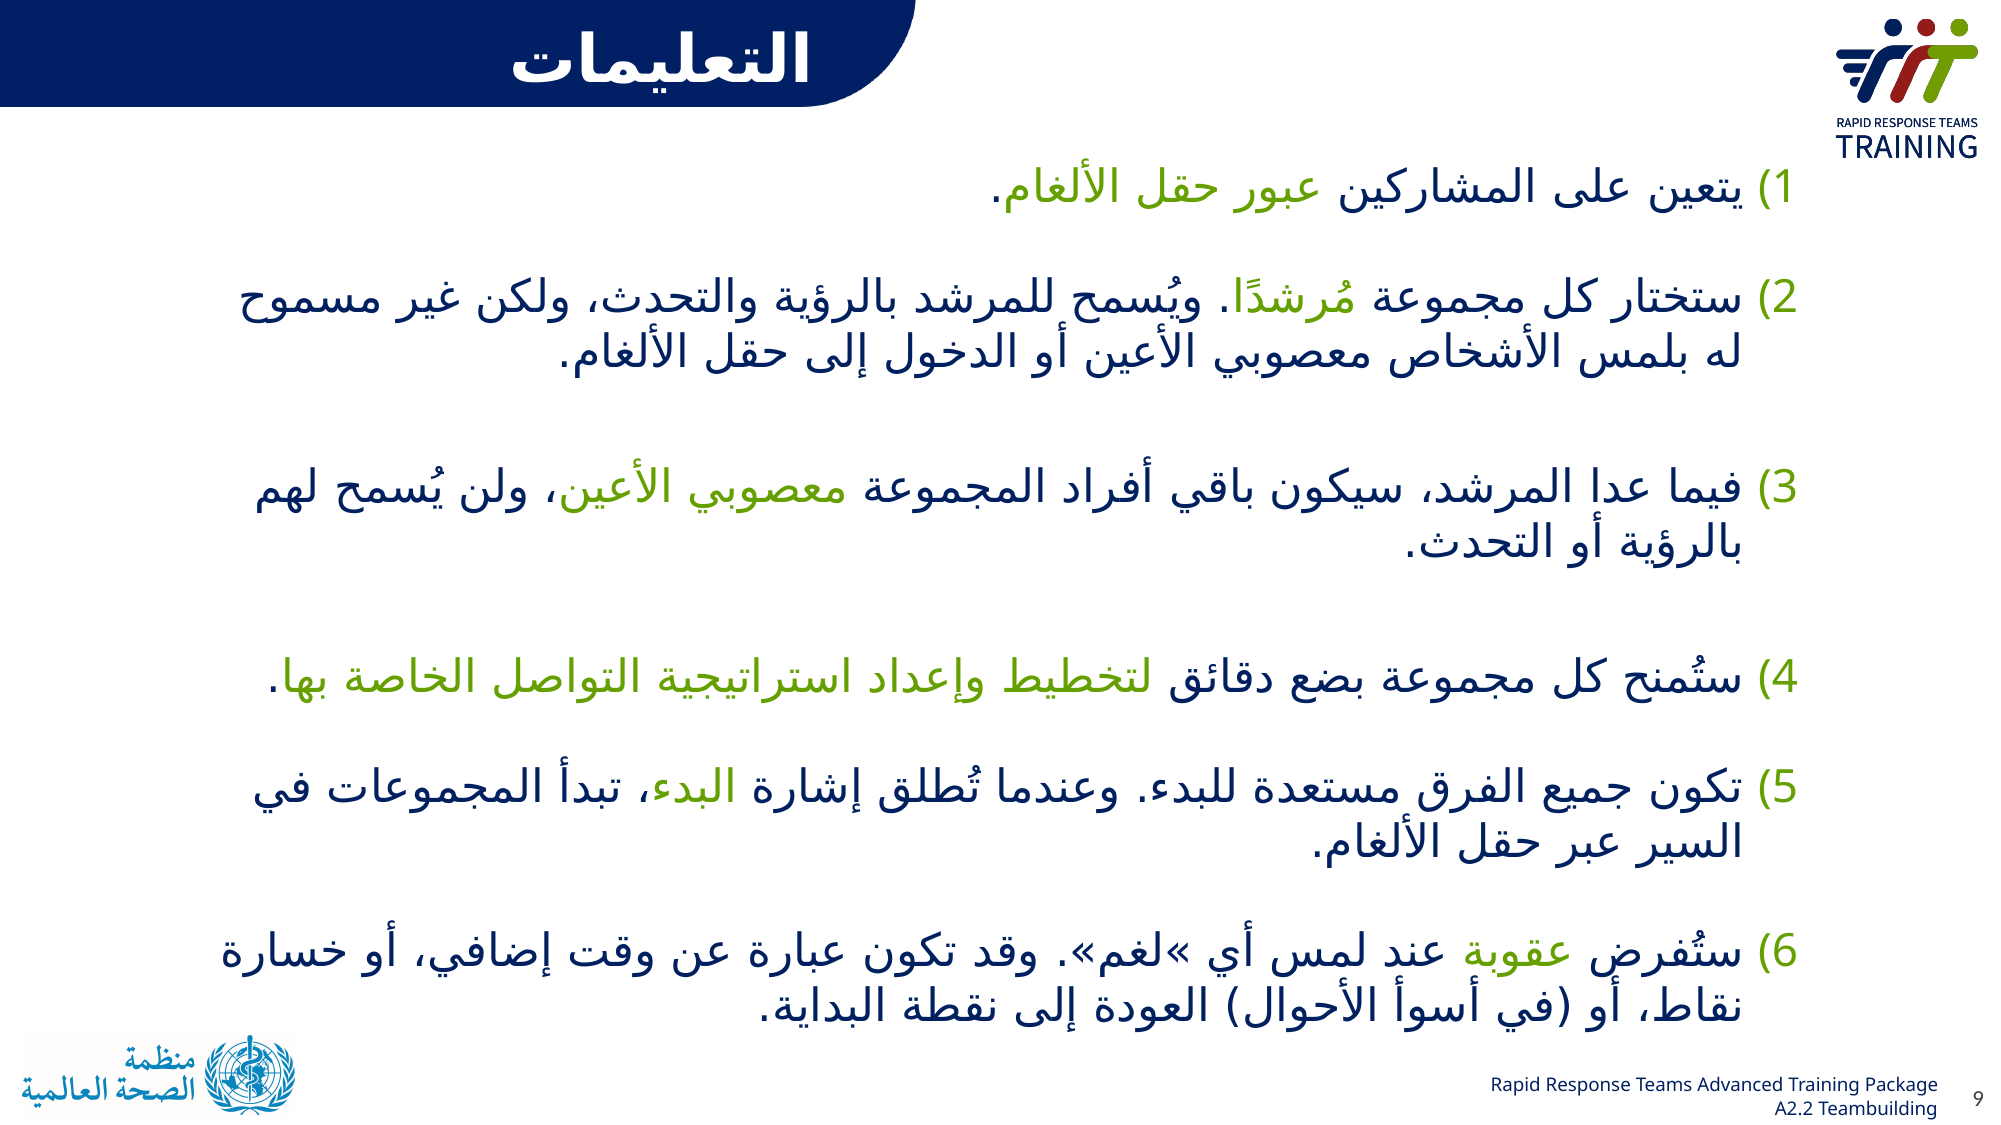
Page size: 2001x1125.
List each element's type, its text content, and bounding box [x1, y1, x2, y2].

picture [22, 1035, 295, 1115]
picture [1835, 19, 1978, 167]
picture [0, 0, 916, 107]
picture [252, 1050, 258, 1059]
text_box يتعين على المشاركين عبور حقل الألغام. ستختار كل مجموعة مُرشدًا. ويُسمح للمرشد بالرؤية والتحدث، ولكن غير مسموح له بلمس الأشخاص معصوبي الأعين أو الدخول إلى حقل الألغام. فيما عدا المرشد، سيكون باقي أفراد المجموعة معصوبي الأعين، ولن يُسمح لهم بالرؤية أو التحدث. ستُمنح كل مجموعة بضع دقائق لتخطيط وإعداد استراتيجية التواصل الخاصة بها. تكون جميع الفرق مستعدة للبدء. وعندما تُطلق إشارة البدء، تبدأ المجموعات في السير عبر حقل الألغام. ستُفرض عقوبة عند لمس أي »لغم». وقد تكون عبارة عن وقت إضافي، أو خسارة نقاط‬، أو (في أسوأ الأحوال) العودة إلى نقطة البداية. [191, 149, 1808, 1039]
text_box التعليمات [38, 8, 822, 103]
